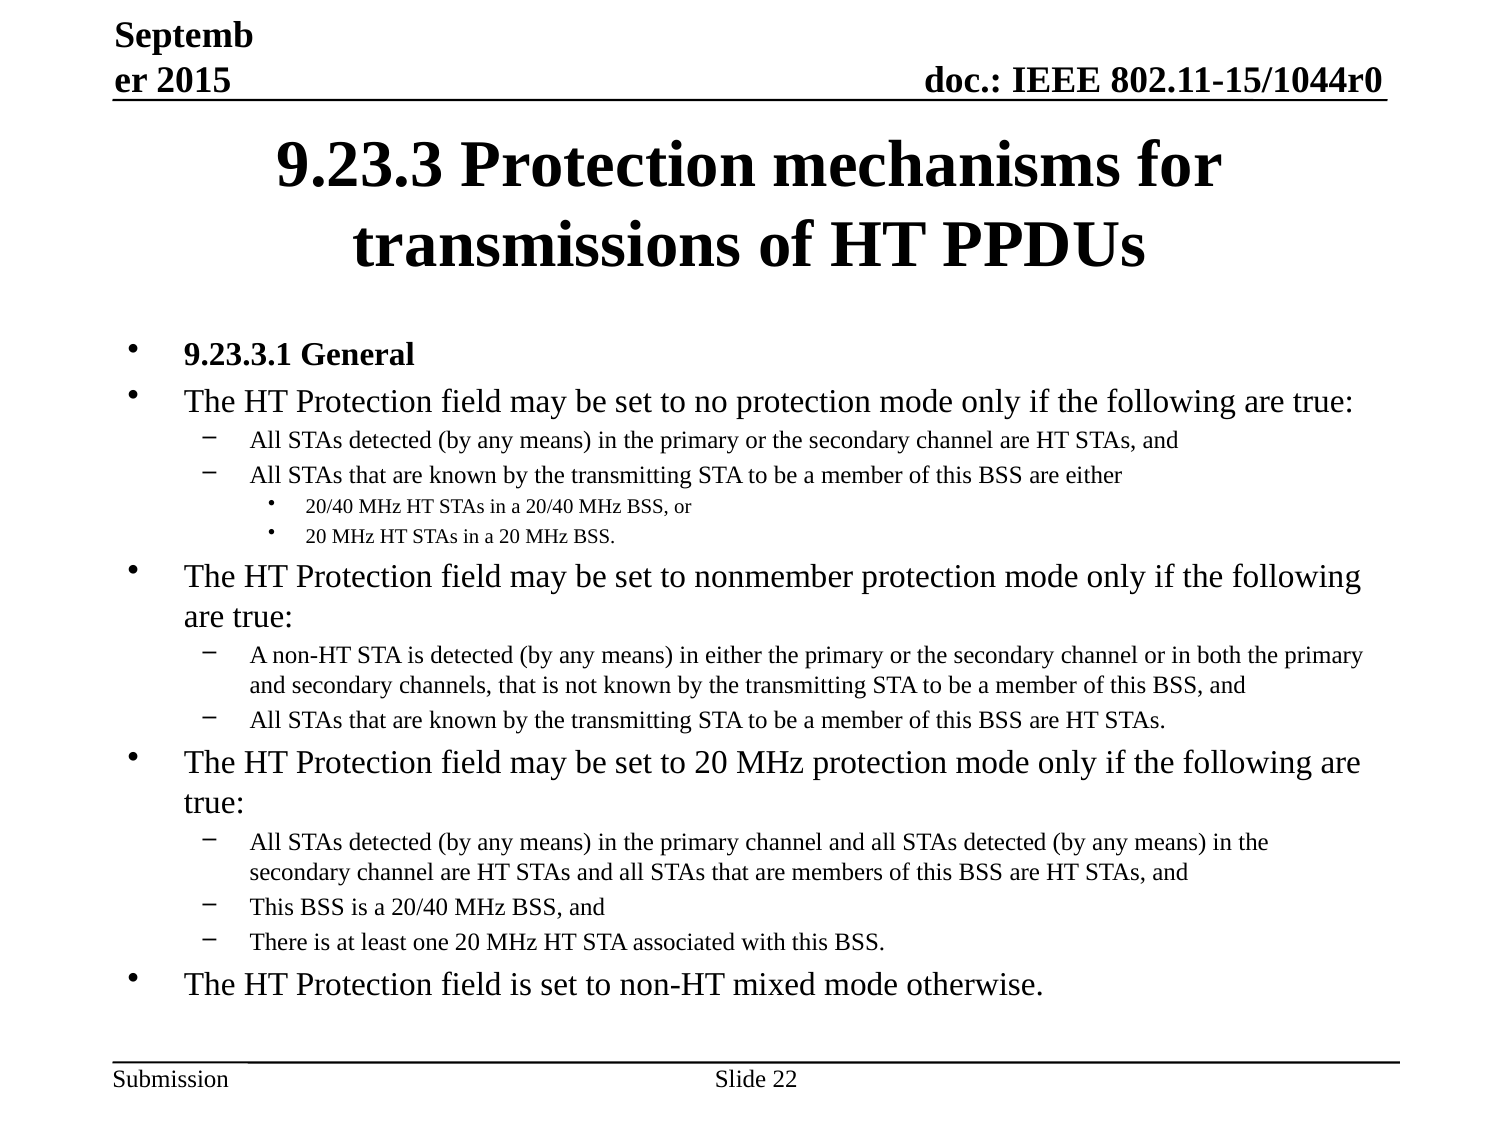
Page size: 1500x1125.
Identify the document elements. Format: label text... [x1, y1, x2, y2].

slide_number Slide 22 [712, 1061, 800, 1093]
title 9.23.3 Protection mechanisms for transmissions of HT PPDUs [112, 112, 1388, 288]
list 9.23.3.1 General The HT Protection field may be set to no protection mode only if the following are true: All STAs detected (by any means) in the primary or the secondary channel are HT STAs, and All STAs that are known by the transmitting STA to be a member of this BSS are either 20/40 MHz HT STAs in a 20/40 MHz BSS, or 20 MHz HT STAs in a 20 MHz BSS. The HT Protection field may be set to nonmember protection mode only if the following are true: A non-HT STA is detected (by any means) in either the primary or the secondary channel or in both the primary and secondary channels, that is not known by the transmitting STA to be a member of this BSS, and All STAs that are known by the transmitting STA to be a member of this BSS are HT STAs. The HT Protection field may be set to 20 MHz protection mode only if the following are true: All STAs detected (by any means) in the primary channel and all STAs detected (by any means) in the secondary channel are HT STAs and all STAs that are members of this BSS are HT STAs, and This BSS is a 20/40 MHz BSS, and There is at least one 20 MHz HT STA associated with this BSS. The HT Protection field is set to non-HT mixed mode otherwise. [112, 324, 1388, 1001]
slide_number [114, 54, 270, 101]
